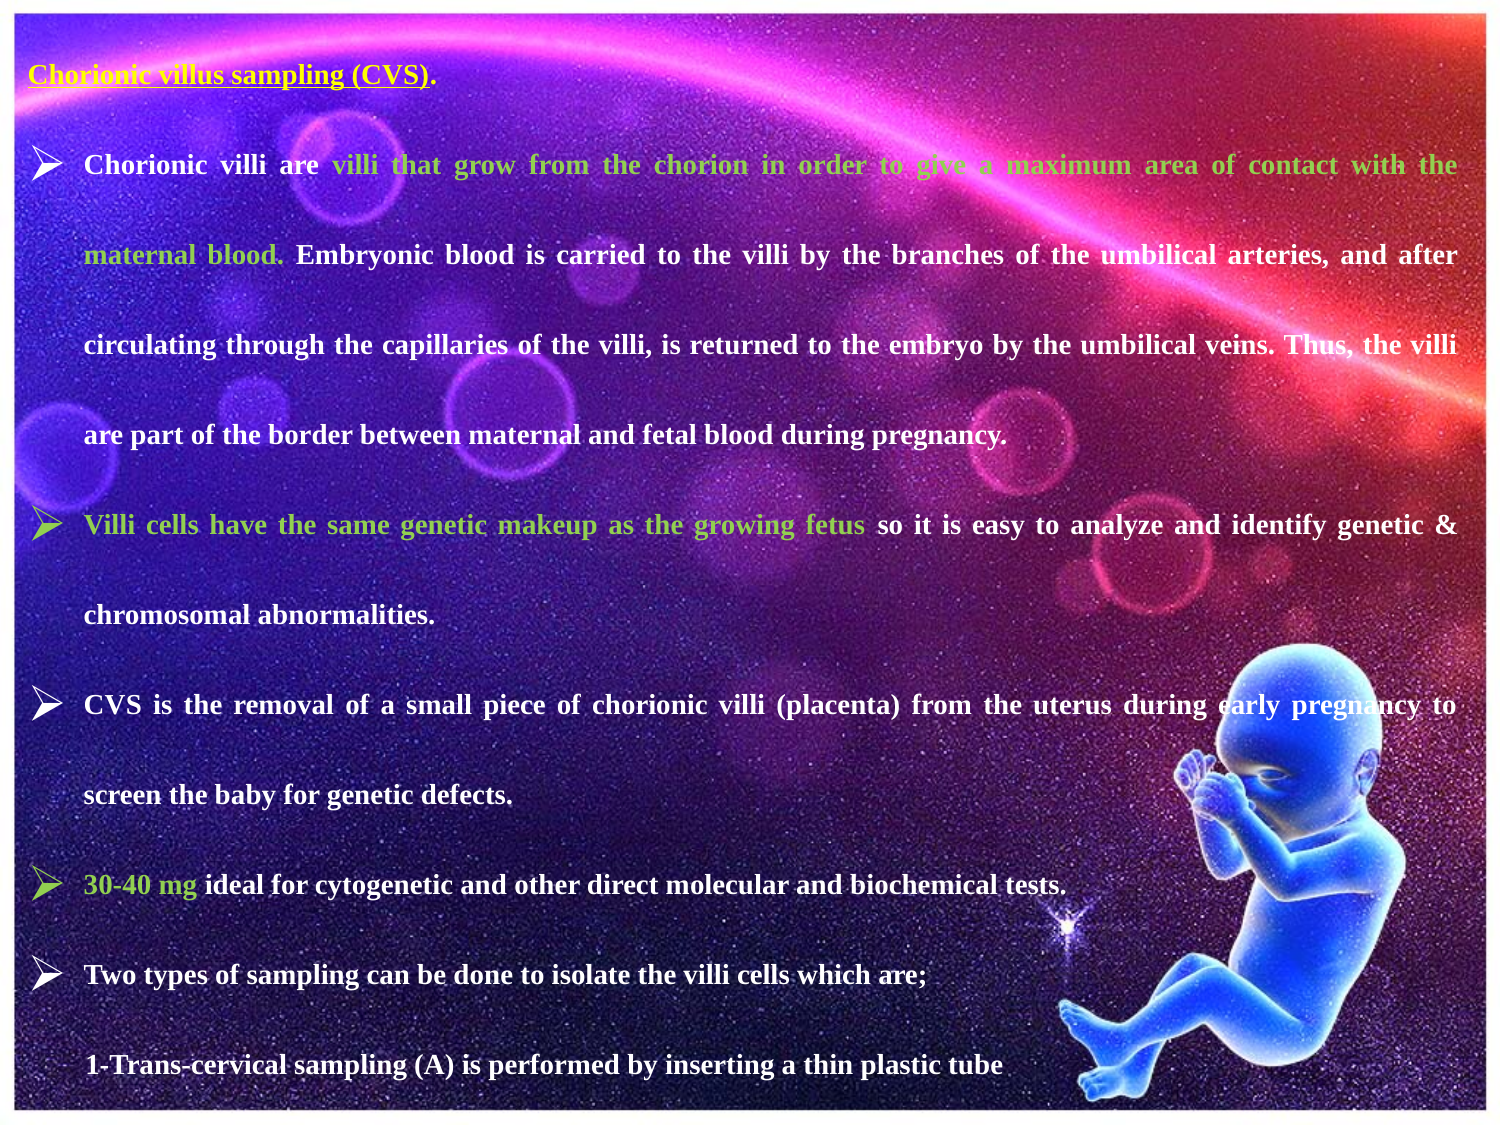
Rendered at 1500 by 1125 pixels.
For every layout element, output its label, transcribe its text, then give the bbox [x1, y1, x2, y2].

picture [0, 0, 1500, 1125]
list Chorionic villus sampling (CVS). Chorionic villi are villi that grow from the chorion in order to give a maximum area of contact with the maternal blood. Embryonic blood is carried to the villi by the branches of the umbilical arteries, and after circulating through the capillaries of the villi, is returned to the embryo by the umbilical veins. Thus, the villi are part of the border between maternal and fetal blood during pregnancy. Villi cells have the same genetic makeup as the growing fetus so it is easy to analyze and identify genetic & chromosomal abnormalities. CVS is the removal of a small piece of chorionic villi (placenta) from the uterus during early pregnancy to screen the baby for genetic defects. 30-40 mg ideal for cytogenetic and other direct molecular and biochemical tests. Two types of sampling can be done to isolate the villi cells which are; 1-Trans-cervical sampling (A) is performed by inserting a thin plastic tube through vagina & cervix to reach placenta with the help of ultrasound guided images. 2-Trans-abdominal (B) sampling is performed by inserting a needle through the abdomen utreus to reach placenta with the help of ultrasound guided images. [12, 12, 1475, 650]
text_box [62, 249, 1038, 625]
